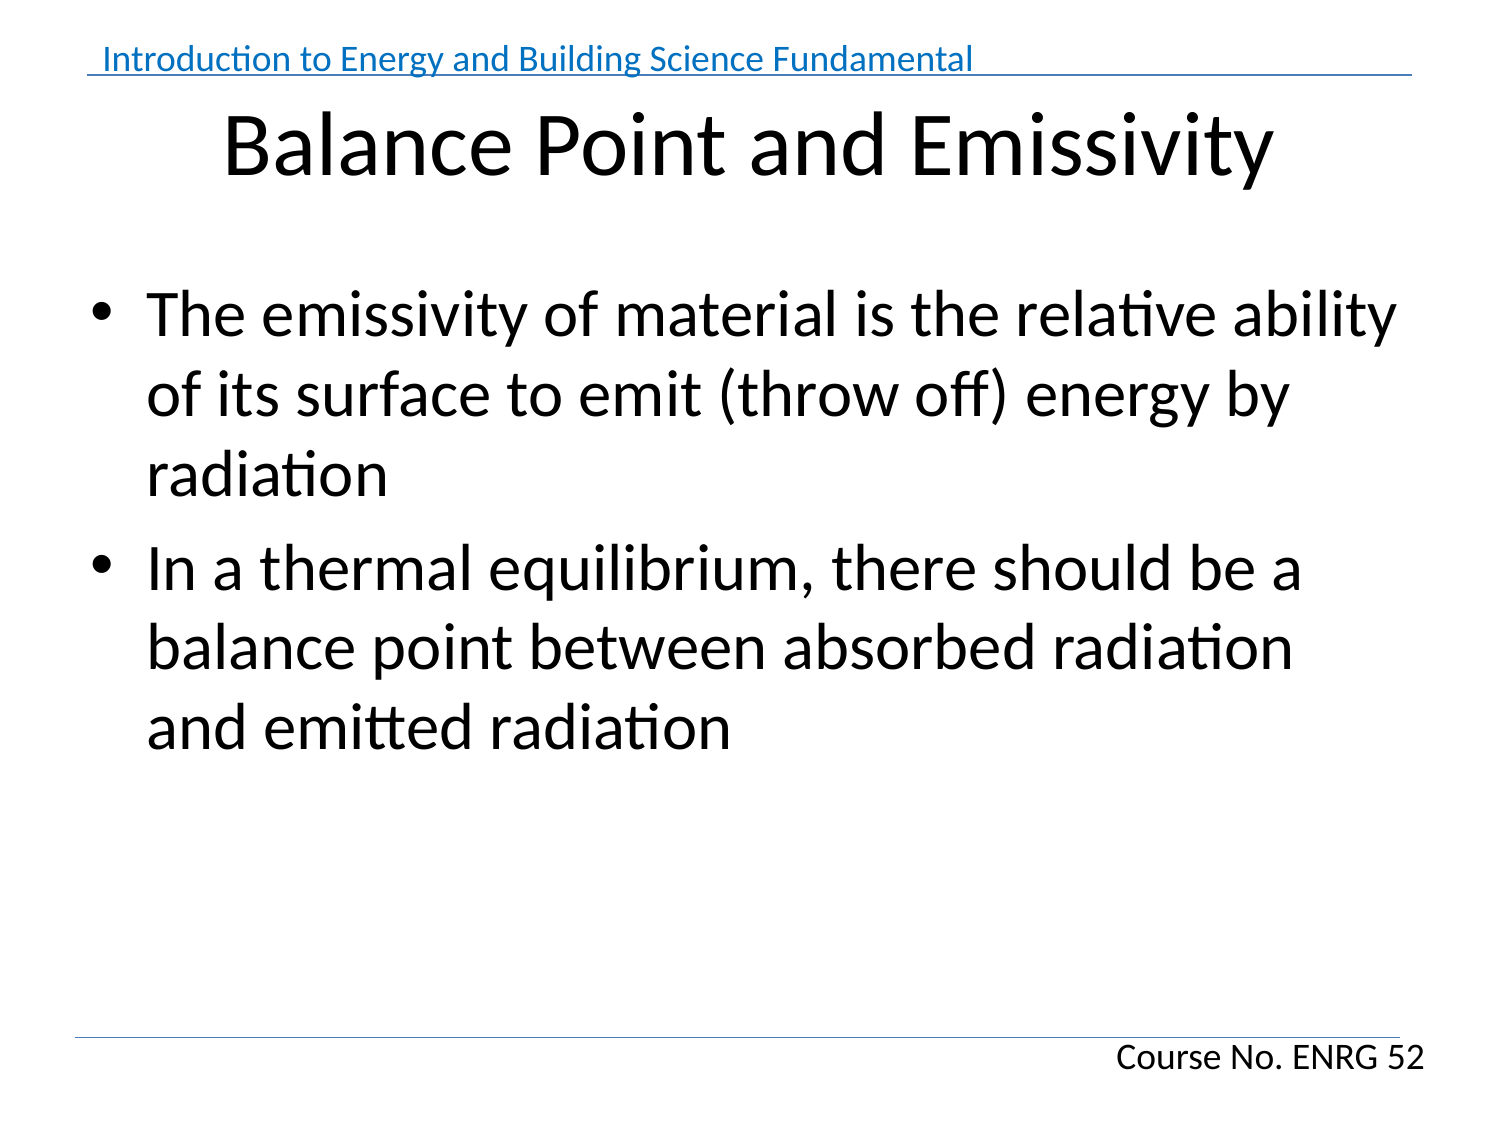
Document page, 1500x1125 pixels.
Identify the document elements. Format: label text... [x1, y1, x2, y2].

title Balance Point and Emissivity [75, 45, 1425, 233]
list The emissivity of material is the relative ability of its surface to emit (throw off) energy by radiation In a thermal equilibrium, there should be a balance point between absorbed radiation and emitted radiation [75, 262, 1425, 1005]
